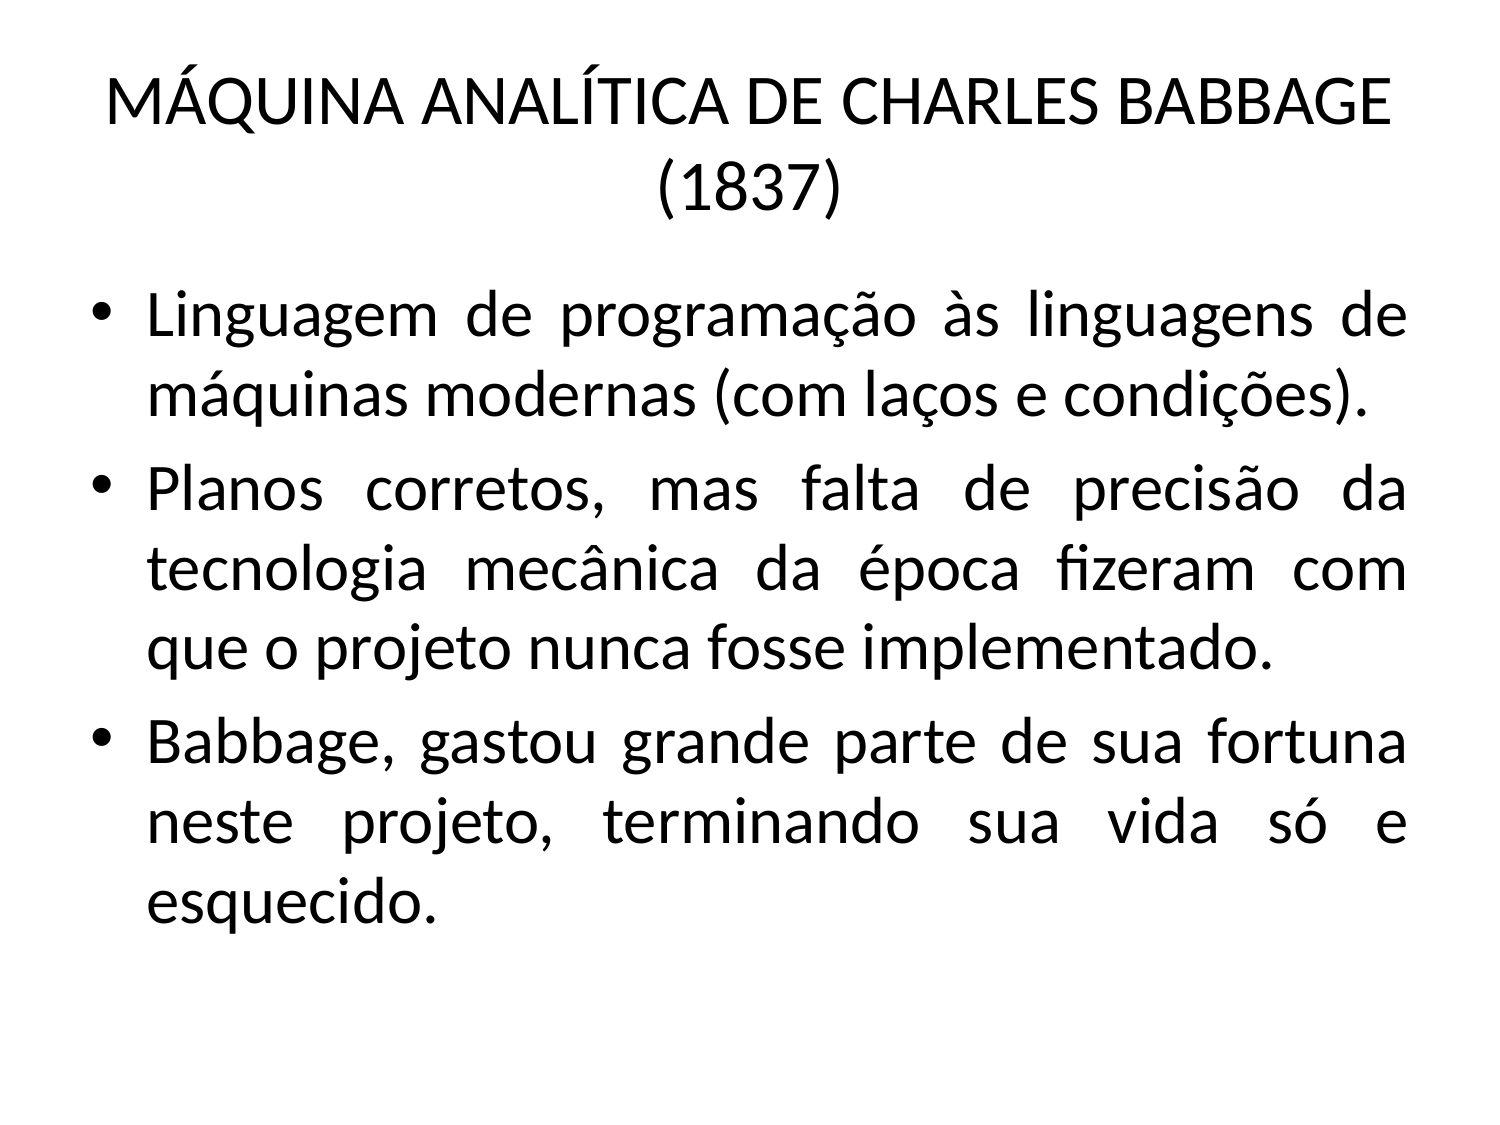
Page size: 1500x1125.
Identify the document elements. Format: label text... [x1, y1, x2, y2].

list Linguagem de programação às linguagens de máquinas modernas (com laços e condições). Planos corretos, mas falta de precisão da tecnologia mecânica da época fizeram com que o projeto nunca fosse implementado. Babbage, gastou grande parte de sua fortuna neste projeto, terminando sua vida só e esquecido. [75, 262, 1425, 1005]
title MÁQUINA ANALÍTICA DE CHARLES BABBAGE (1837) [75, 45, 1425, 233]
